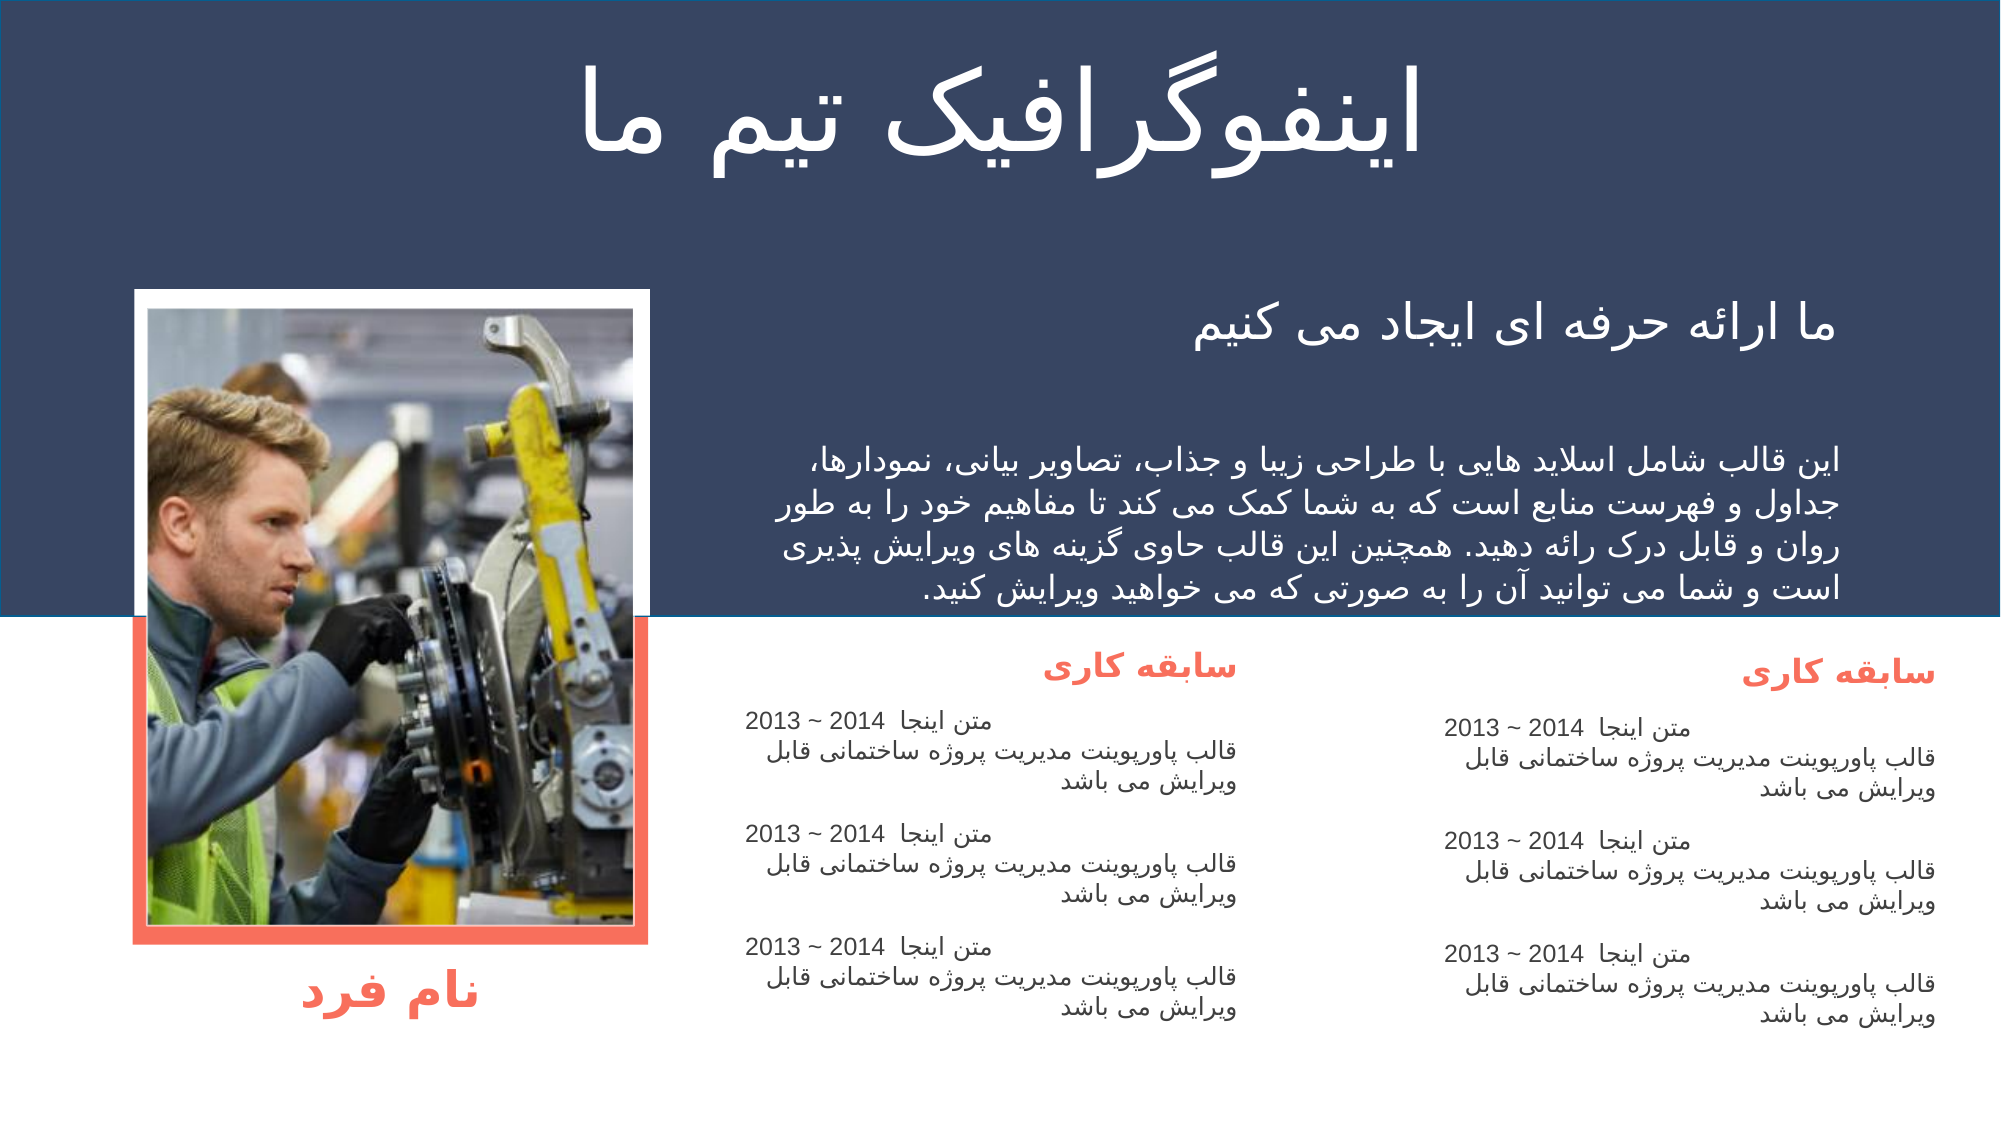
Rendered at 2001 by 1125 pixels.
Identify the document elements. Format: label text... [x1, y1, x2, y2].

text_box 2013 ~ 2014 متن اینجا قالب پاورپوینت مدیریت پروژه ساختمانی قابل ویرایش می باشد [730, 697, 1253, 803]
text_box 2013 ~ 2014 متن اینجا قالب پاورپوینت مدیریت پروژه ساختمانی قابل ویرایش می باشد [1429, 704, 1952, 809]
text_box 2013 ~ 2014 متن اینجا قالب پاورپوینت مدیریت پروژه ساختمانی قابل ویرایش می باشد [730, 810, 1253, 916]
text_box 2013 ~ 2014 متن اینجا قالب پاورپوینت مدیریت پروژه ساختمانی قابل ویرایش می باشد [730, 923, 1253, 1028]
text_box 2013 ~ 2014 متن اینجا قالب پاورپوینت مدیریت پروژه ساختمانی قابل ویرایش می باشد [1429, 817, 1952, 922]
text_box نام فرد [147, 955, 633, 1027]
picture [147, 308, 633, 925]
list اینفوگرافیک تیم ما [53, 55, 1952, 175]
text_box 2013 ~ 2014 متن اینجا قالب پاورپوینت مدیریت پروژه ساختمانی قابل ویرایش می باشد [1429, 930, 1952, 1035]
text_box ما ارائه حرفه ای ایجاد می کنیم [736, 289, 1843, 350]
text_box سابقه کاری [1429, 650, 1952, 691]
text_box این قالب شامل اسلاید هایی با طراحی زیبا و جذاب، تصاویر بیانی، نمودارها، جداول و فهرست منابع است که به شما کمک می کند تا مفاهیم خود را به طور روان و قابل درک رائه دهید. همچنین این قالب حاوی گزینه های ویرایش پذیری است و شما می توانید آن را به صورتی که می خواهید ویرایش کنید. [730, 427, 1858, 614]
text_box سابقه کاری [730, 643, 1253, 685]
